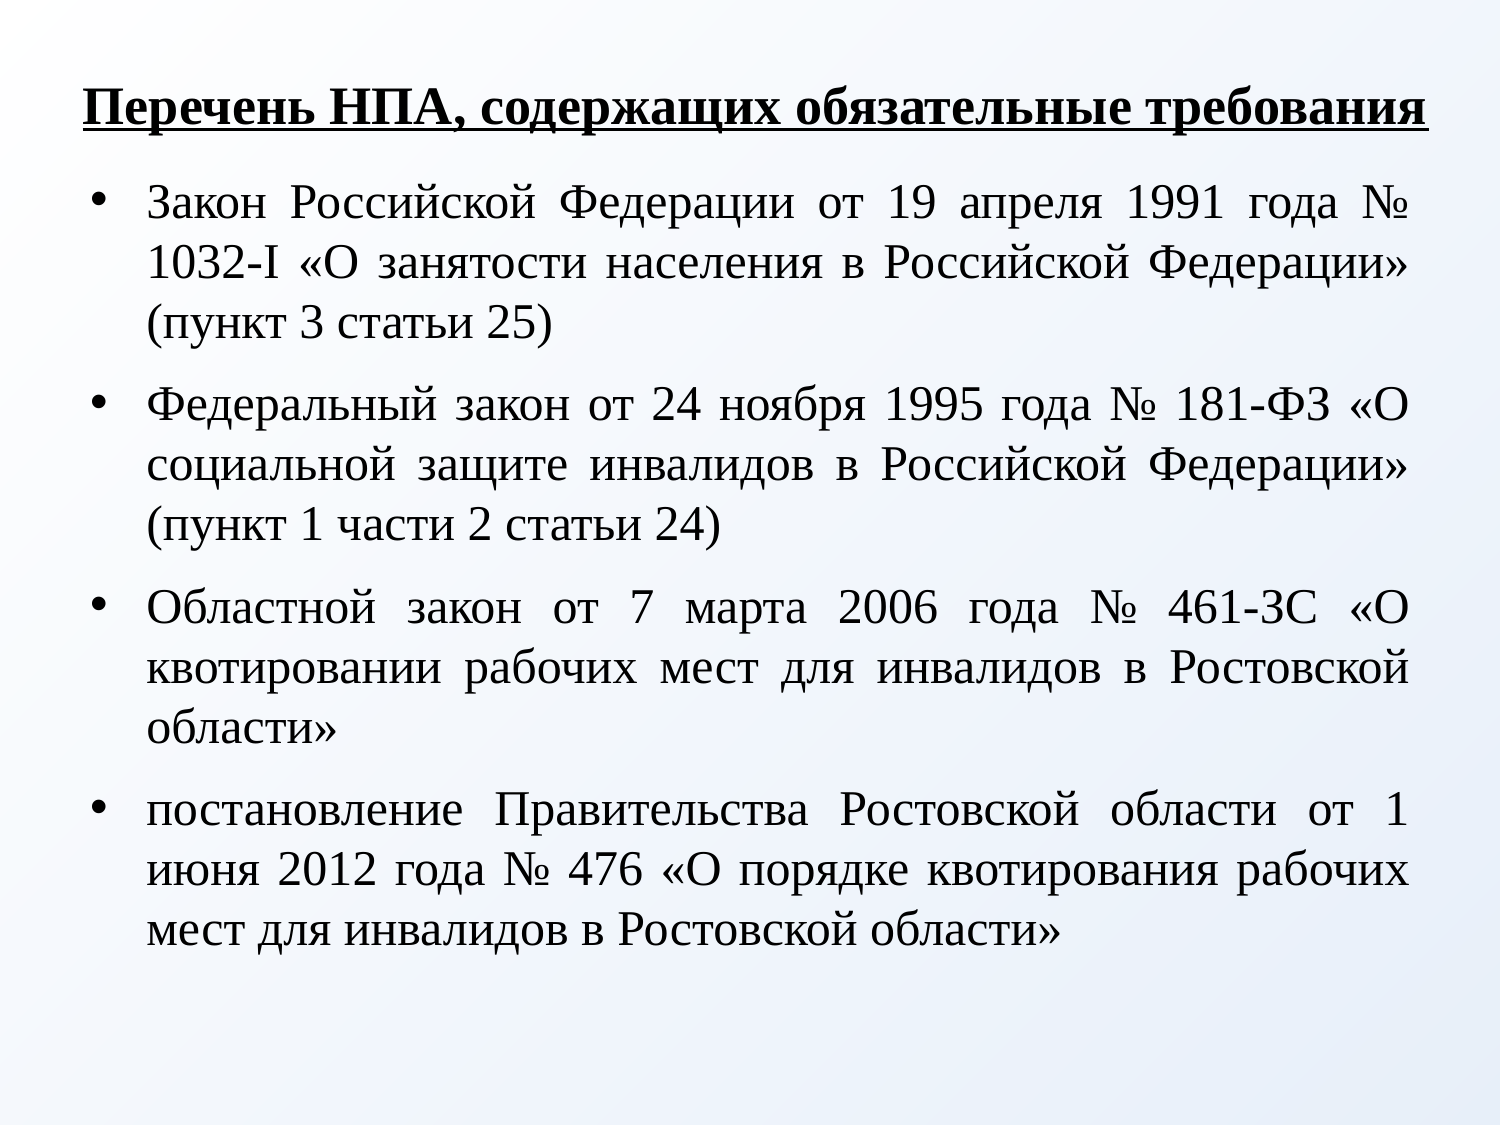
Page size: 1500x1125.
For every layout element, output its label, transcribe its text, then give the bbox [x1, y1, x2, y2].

title Перечень НПА, содержащих обязательные требования [41, 45, 1471, 161]
list Закон Российской Федерации от 19 апреля 1991 года № 1032-I «О занятости населения в Российской Федерации» (пункт 3 статьи 25) Федеральный закон от 24 ноября 1995 года № 181-ФЗ «О социальной защите инвалидов в Российской Федерации» (пункт 1 части 2 статьи 24) Областной закон от 7 марта 2006 года № 461-ЗС «О квотировании рабочих мест для инвалидов в Ростовской области» постановление Правительства Ростовской области от 1 июня 2012 года № 476 «О порядке квотирования рабочих мест для инвалидов в Ростовской области» [75, 160, 1425, 1071]
